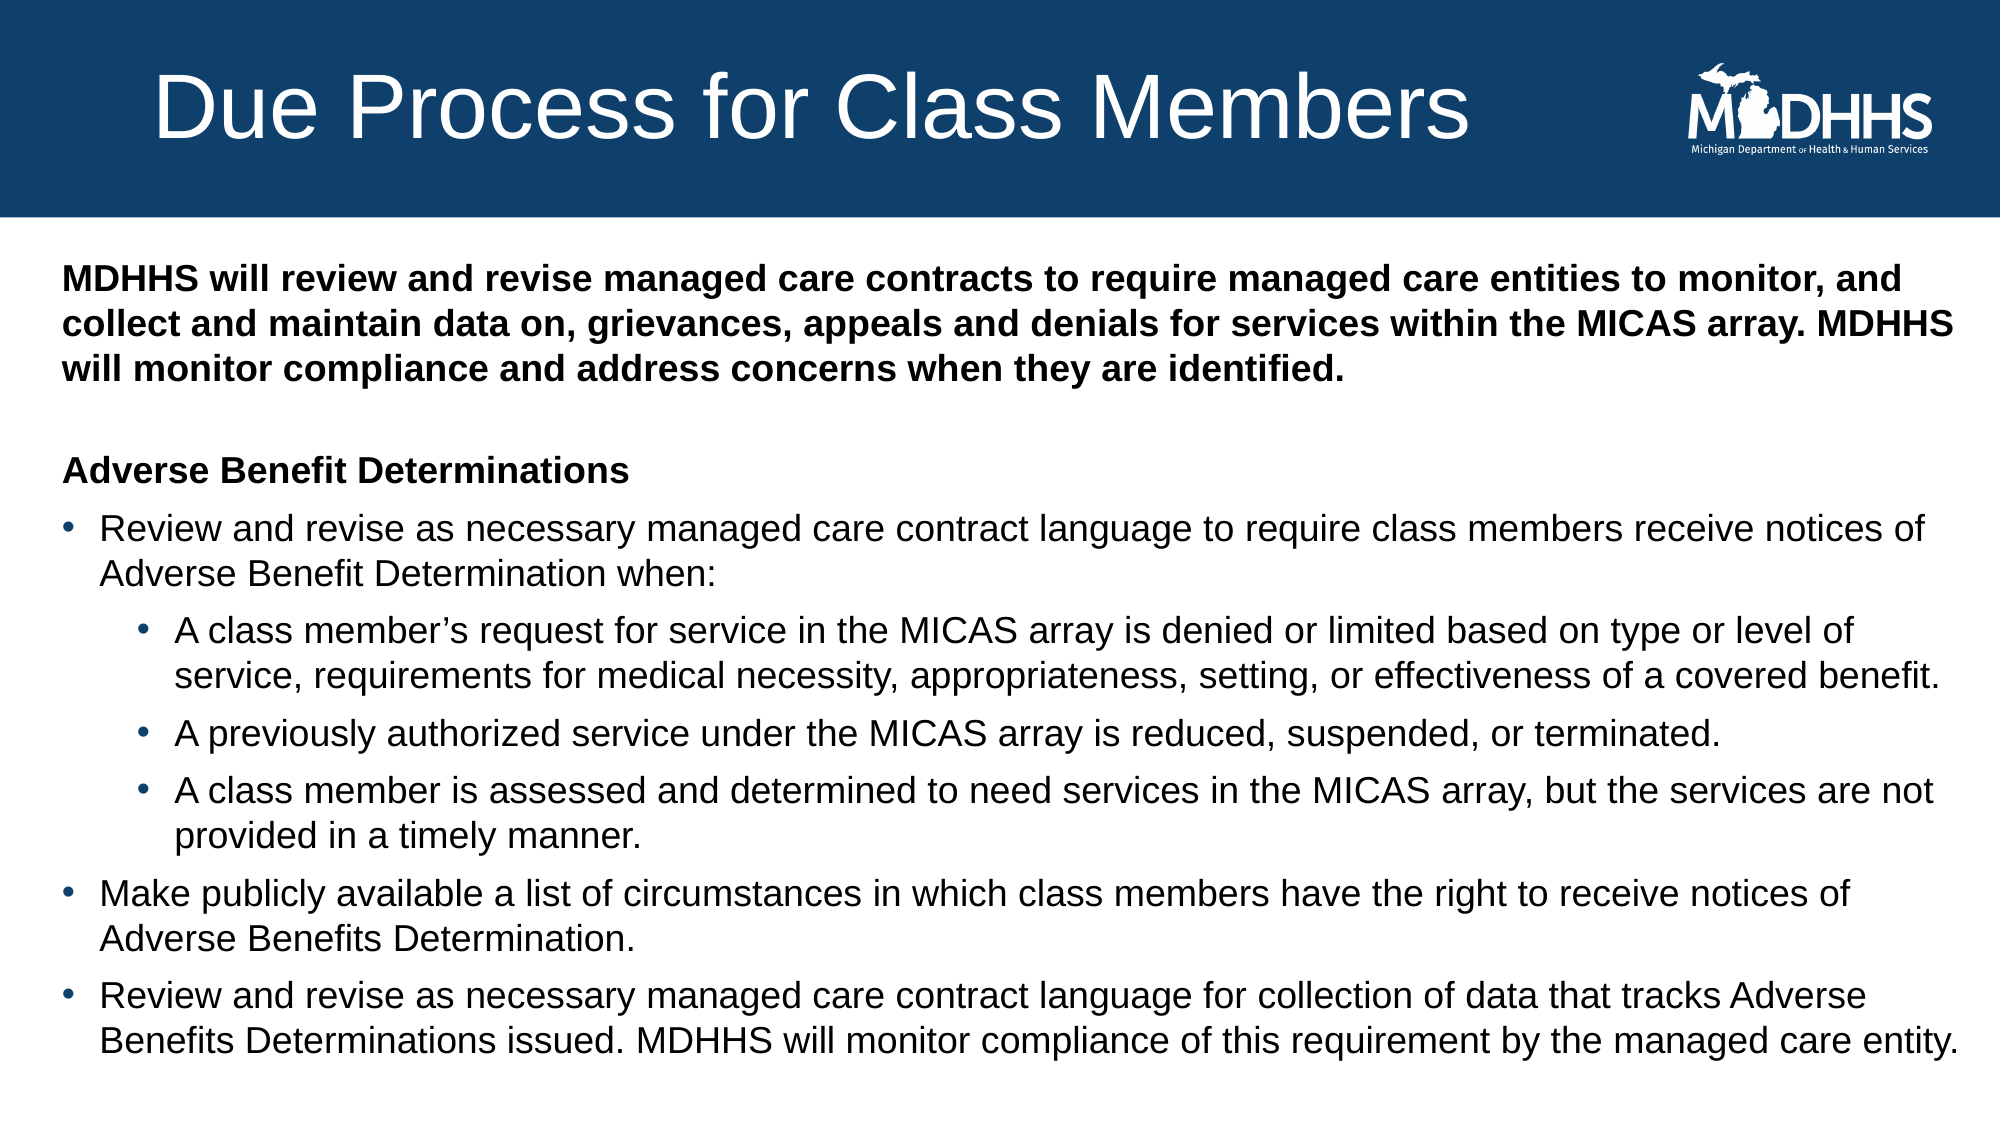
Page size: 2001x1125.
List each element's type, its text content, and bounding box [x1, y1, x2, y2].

list MDHHS will review and revise managed care contracts to require managed care entities to monitor, and collect and maintain data on, grievances, appeals and denials for services within the MICAS array. MDHHS will monitor compliance and address concerns when they are identified. Adverse Benefit Determinations Review and revise as necessary managed care contract language to require class members receive notices of Adverse Benefit Determination when: A class member’s request for service in the MICAS array is denied or limited based on type or level of service, requirements for medical necessity, appropriateness, setting, or effectiveness of a covered benefit. A previously authorized service under the MICAS array is reduced, suspended, or terminated. A class member is assessed and determined to need services in the MICAS array, but the services are not provided in a timely manner. Make publicly available a list of circumstances in which class members have the right to receive notices of Adverse Benefits Determination. Review and revise as necessary managed care contract language for collection of data that tracks Adverse Benefits Determinations issued. MDHHS will monitor compliance of this requirement by the managed care entity. [46, 246, 1977, 1089]
title Due Process for Class Members [137, 0, 1621, 218]
picture [1688, 63, 1932, 155]
